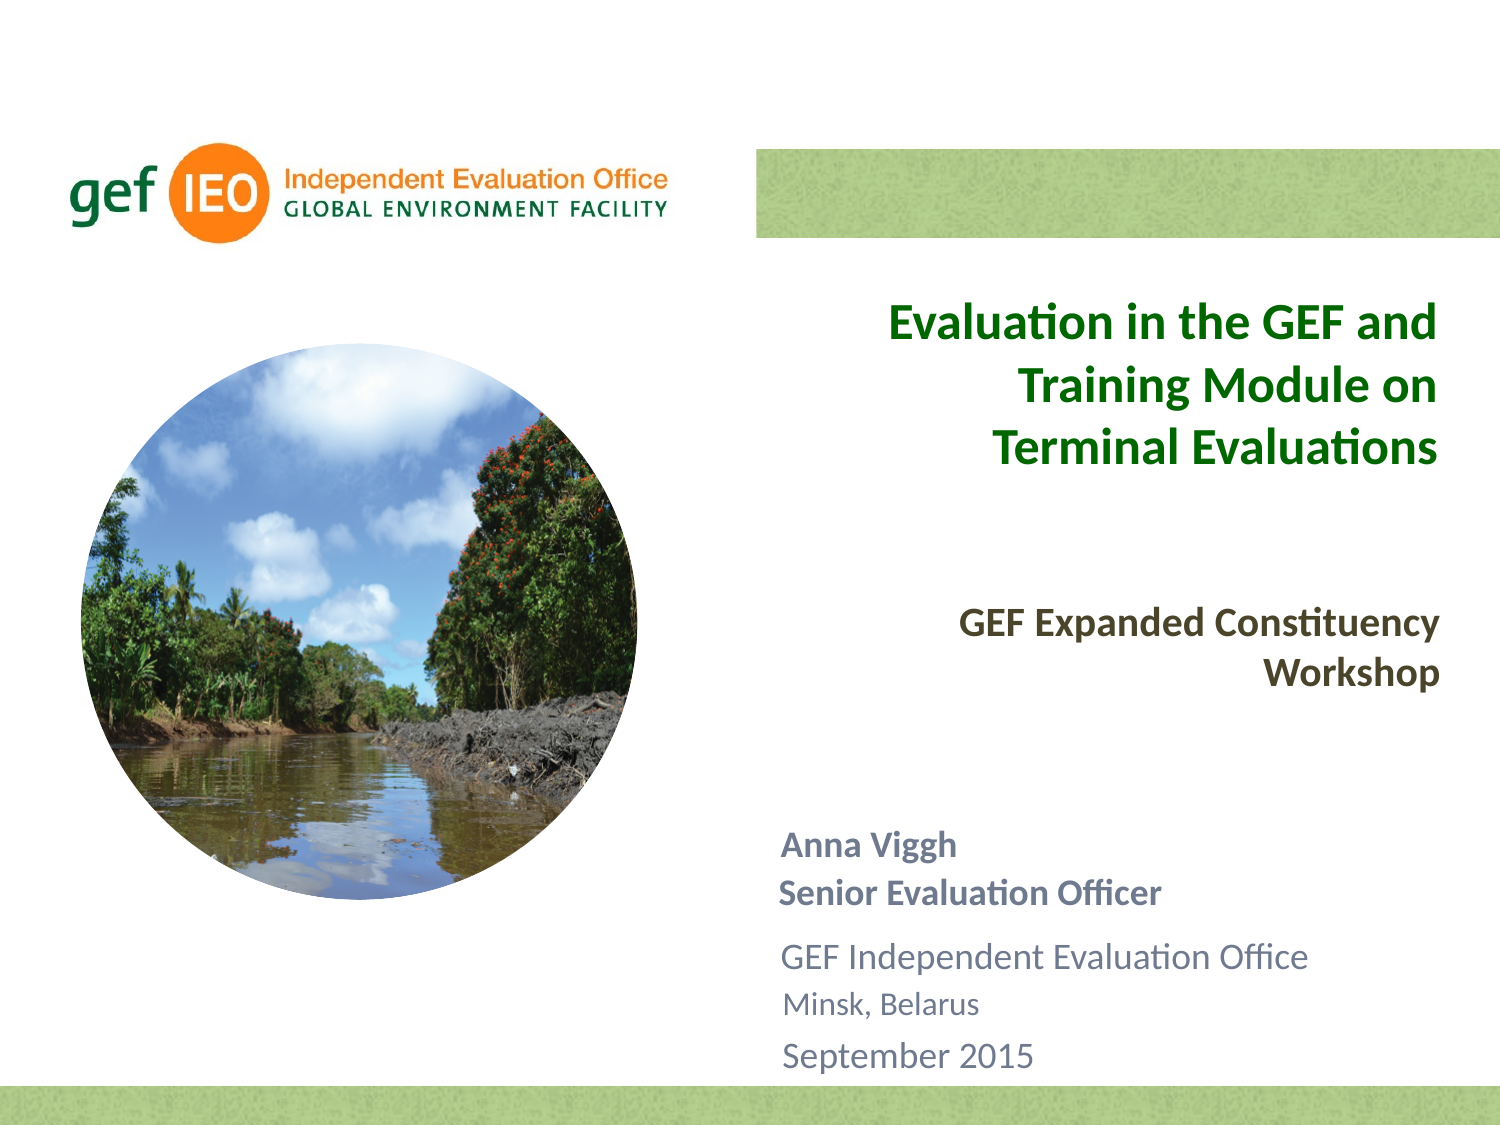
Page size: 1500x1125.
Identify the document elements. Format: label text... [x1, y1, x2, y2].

text_box Minsk, Belarus September 2015 [774, 975, 1338, 1084]
text_box GEF Expanded Constituency Workshop [773, 587, 1449, 703]
picture [65, 135, 675, 252]
text_box GEF Independent Evaluation Office [773, 924, 1500, 985]
picture [80, 343, 638, 900]
text_box Anna Viggh [773, 812, 1486, 873]
list Senior Evaluation Officer [770, 859, 1487, 926]
picture [0, 1086, 1500, 1125]
picture [756, 149, 1500, 238]
text_box Evaluation in the GEF and Training Module on Terminal Evaluations [774, 299, 1450, 500]
